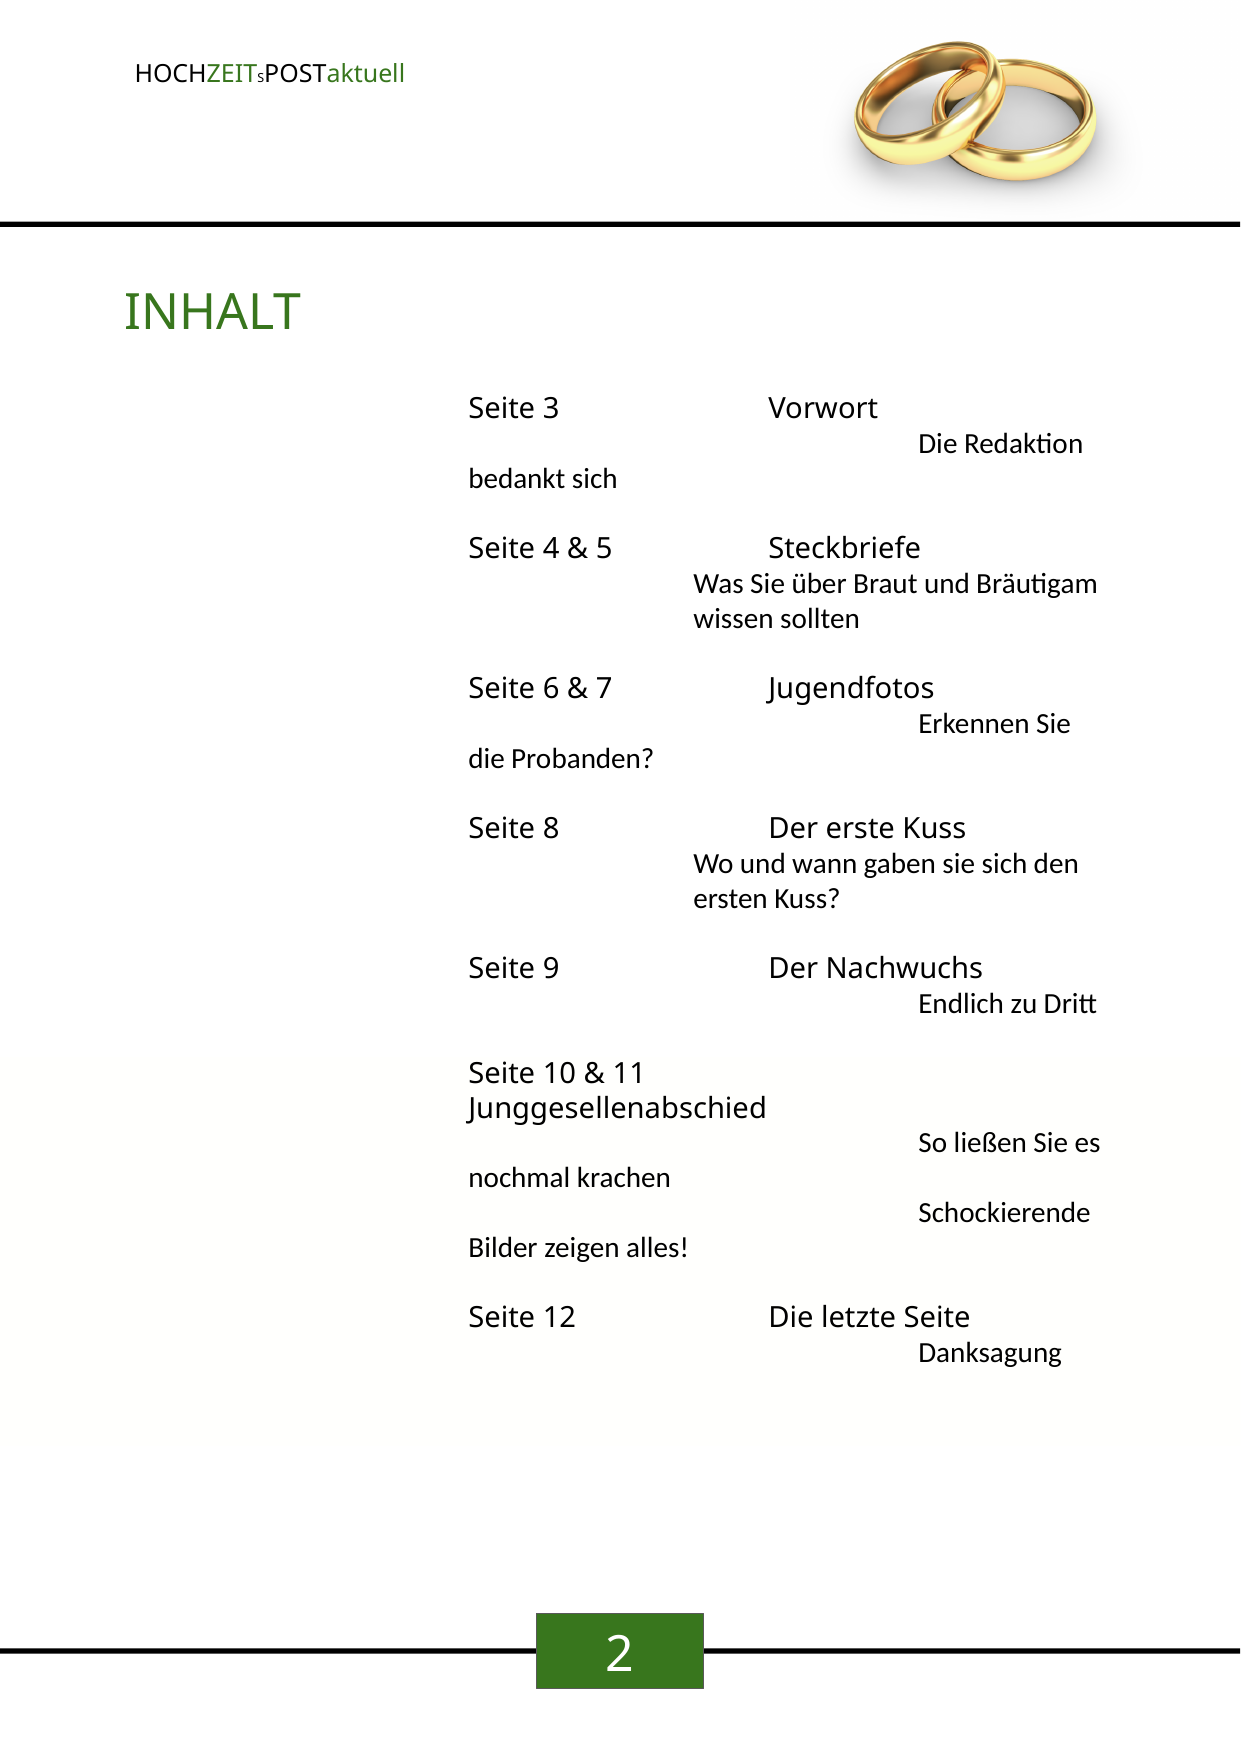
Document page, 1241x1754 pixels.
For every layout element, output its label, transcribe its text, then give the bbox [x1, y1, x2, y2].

text_box 2 [536, 1613, 704, 1689]
text_box Seite 3 Vorwort Die Redaktion bedankt sich Seite 4 & 5 Steckbriefe Was Sie über Braut und Bräutigam wissen sollten Seite 6 & 7 Jugendfotos Erkennen Sie die Probanden? Seite 8 Der erste Kuss Wo und wann gaben sie sich den ersten Kuss? Seite 9 Der Nachwuchs Endlich zu Dritt Seite 10 & 11 Junggesellenabschied So ließen Sie es nochmal krachen Schockierende Bilder zeigen alles! Seite 12 Die letzte Seite Danksagung [453, 374, 1124, 1056]
text_box HOCHZEITSPOSTaktuell [119, 42, 454, 126]
text_box [0, 221, 786, 227]
text_box INHALT [109, 264, 444, 387]
picture [789, 0, 1241, 222]
picture [0, 1057, 1241, 1447]
text_box [0, 1648, 536, 1654]
text_box [704, 1648, 1241, 1654]
